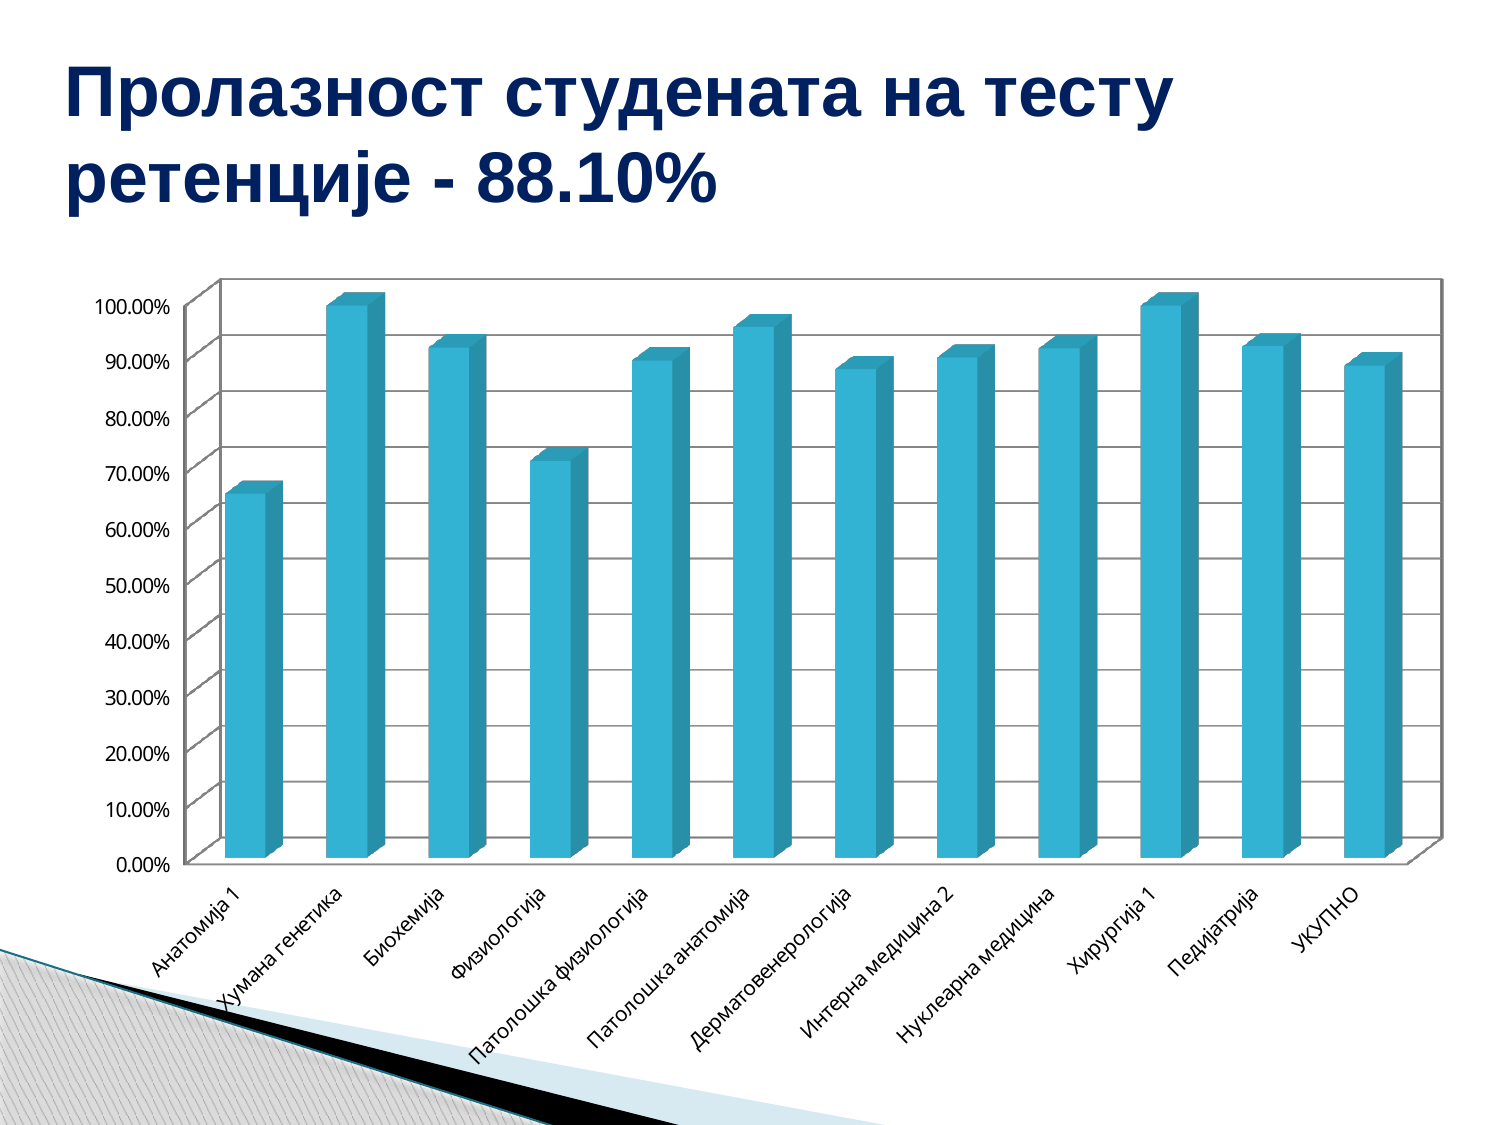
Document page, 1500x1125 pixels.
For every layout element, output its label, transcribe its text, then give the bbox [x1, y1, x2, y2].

chart [62, 262, 1476, 1088]
title Пролазност студената на тесту ретенције - 88.10% [50, 37, 1400, 225]
